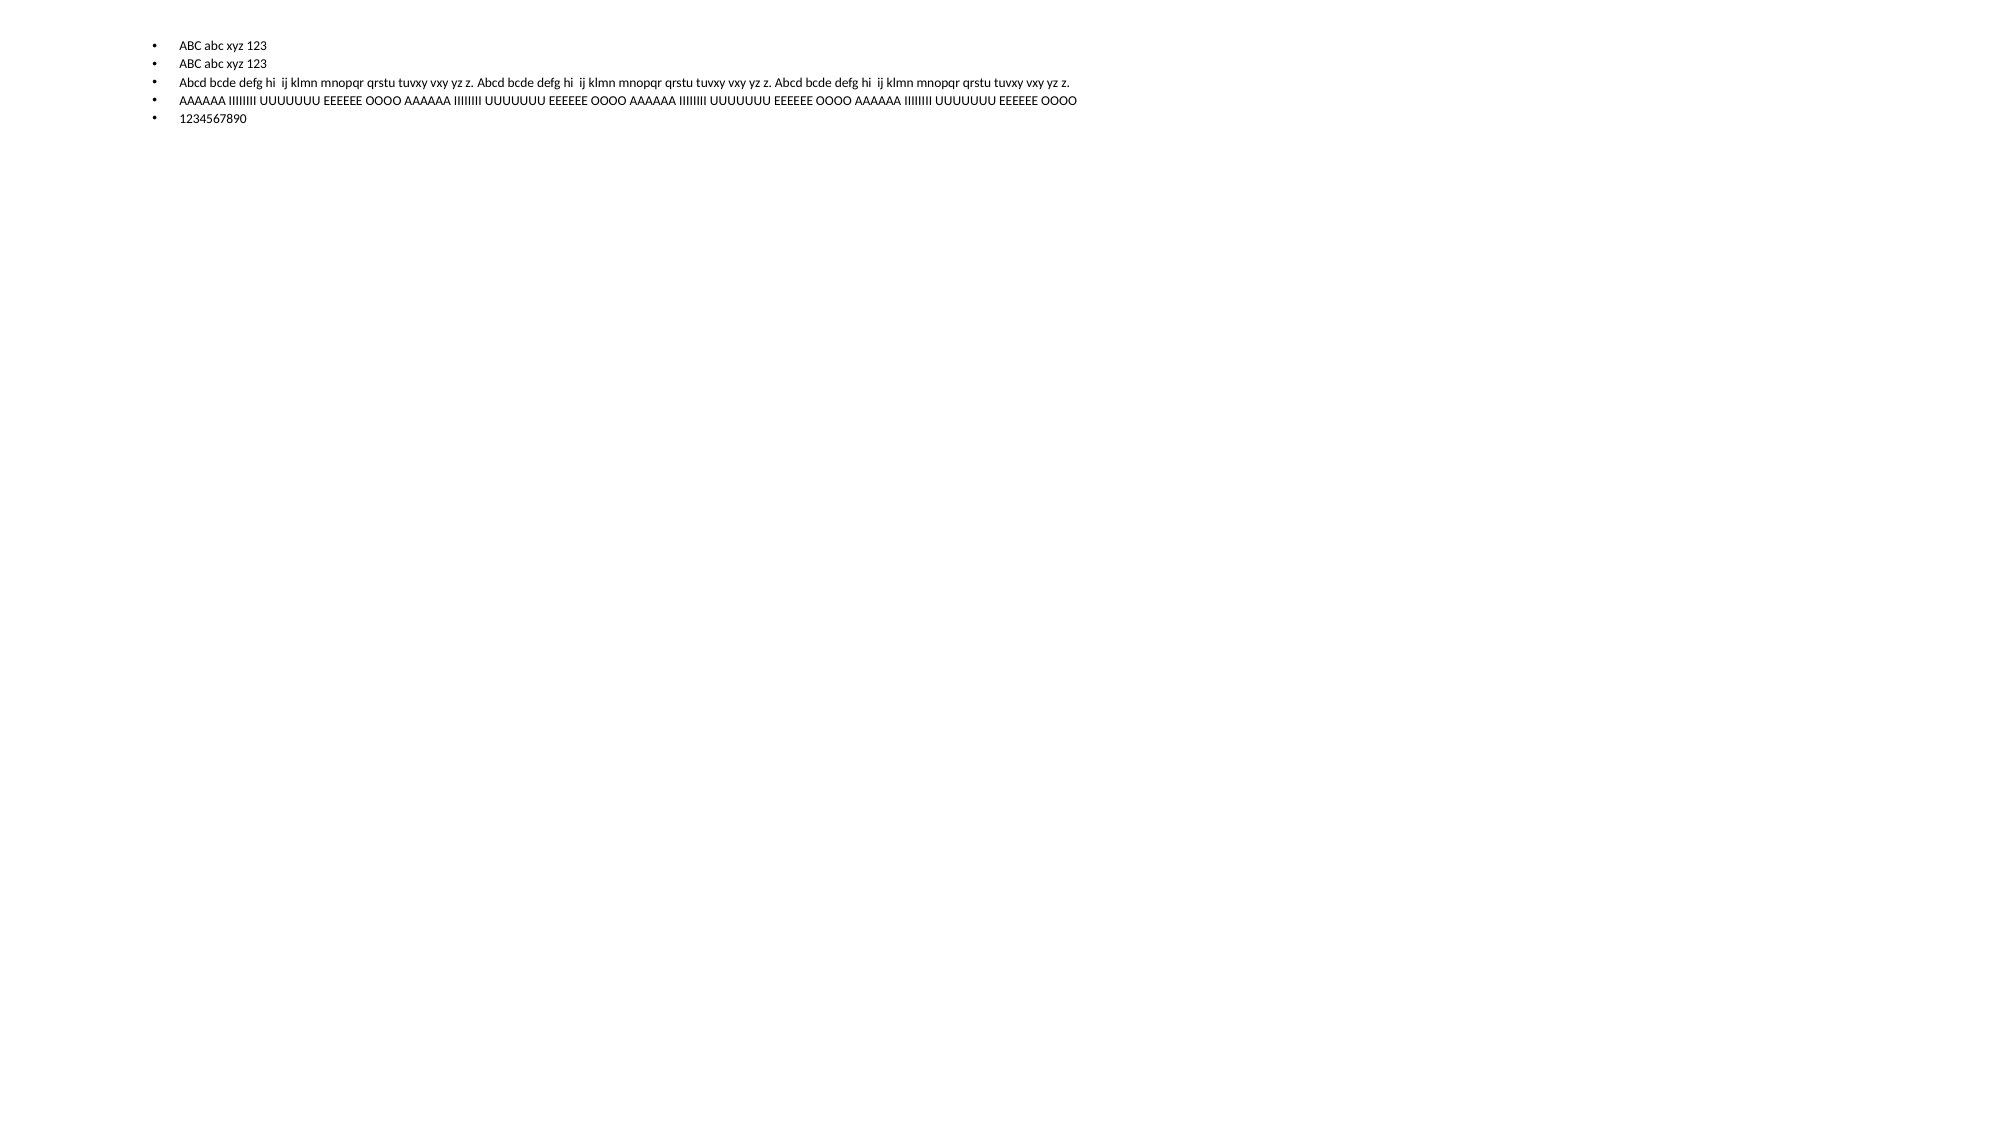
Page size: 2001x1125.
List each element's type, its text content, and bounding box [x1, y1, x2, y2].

list ABC abc xyz 123 ABC abc xyz 123 Abcd bcde defg hi ij klmn mnopqr qrstu tuvxy vxy yz z. Abcd bcde defg hi ij klmn mnopqr qrstu tuvxy vxy yz z. Abcd bcde defg hi ij klmn mnopqr qrstu tuvxy vxy yz z. AAAAAA IIIIIIII UUUUUUU EEEEEE OOOO AAAAAA IIIIIIII UUUUUUU EEEEEE OOOO AAAAAA IIIIIIII UUUUUUU EEEEEE OOOO AAAAAA IIIIIIII UUUUUUU EEEEEE OOOO 1234567890 [137, 31, 1516, 138]
